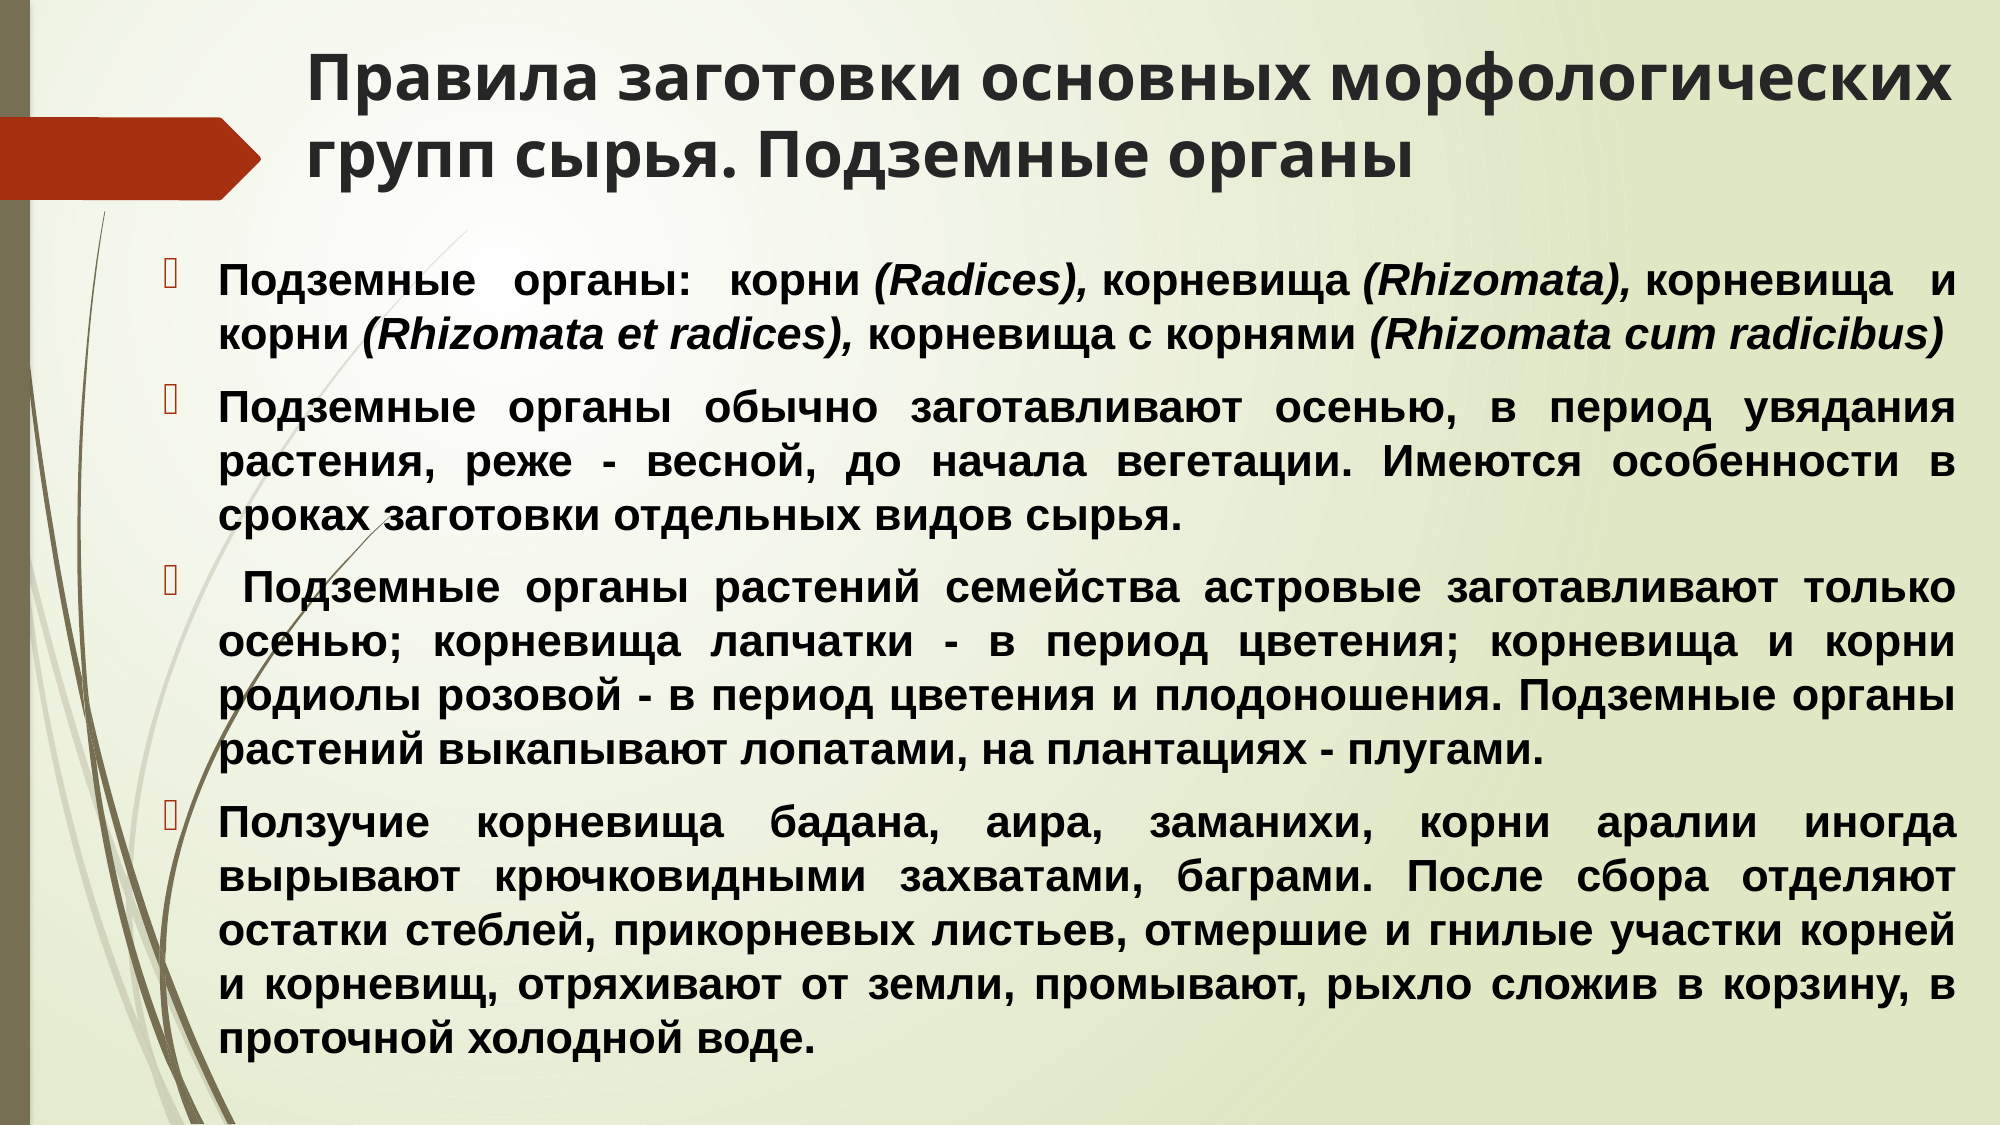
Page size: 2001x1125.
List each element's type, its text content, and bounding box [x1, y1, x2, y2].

title Правила заготовки основных морфологических групп сырья. Подземные органы [290, 28, 1973, 209]
list Подземные органы: корни (Radices), корневища (Rhizomata), корневища и корни (Rhizomata et radices), корневища с корнями (Rhizomata cum radicibus) Подземные органы обычно заготавливают осенью, в период увядания растения, реже - весной, до начала вегетации. Имеются особенности в сроках заготовки отдельных видов сырья. Подземные органы растений семейства астровые заготавливают только осенью; корневища лапчатки - в период цветения; корневища и корни родиолы розовой - в период цветения и плодоношения. Подземные органы растений выкапывают лопатами, на плантациях - плугами. Ползучие корневища бадана, аира, заманихи, корни аралии иногда вырывают крючковидными захватами, баграми. После сбора отделяют остатки стеблей, прикорневых листьев, отмершие и гнилые участки корней и корневищ, отряхивают от земли, промывают, рыхло сложив в корзину, в проточной холодной воде. [148, 243, 1973, 1083]
